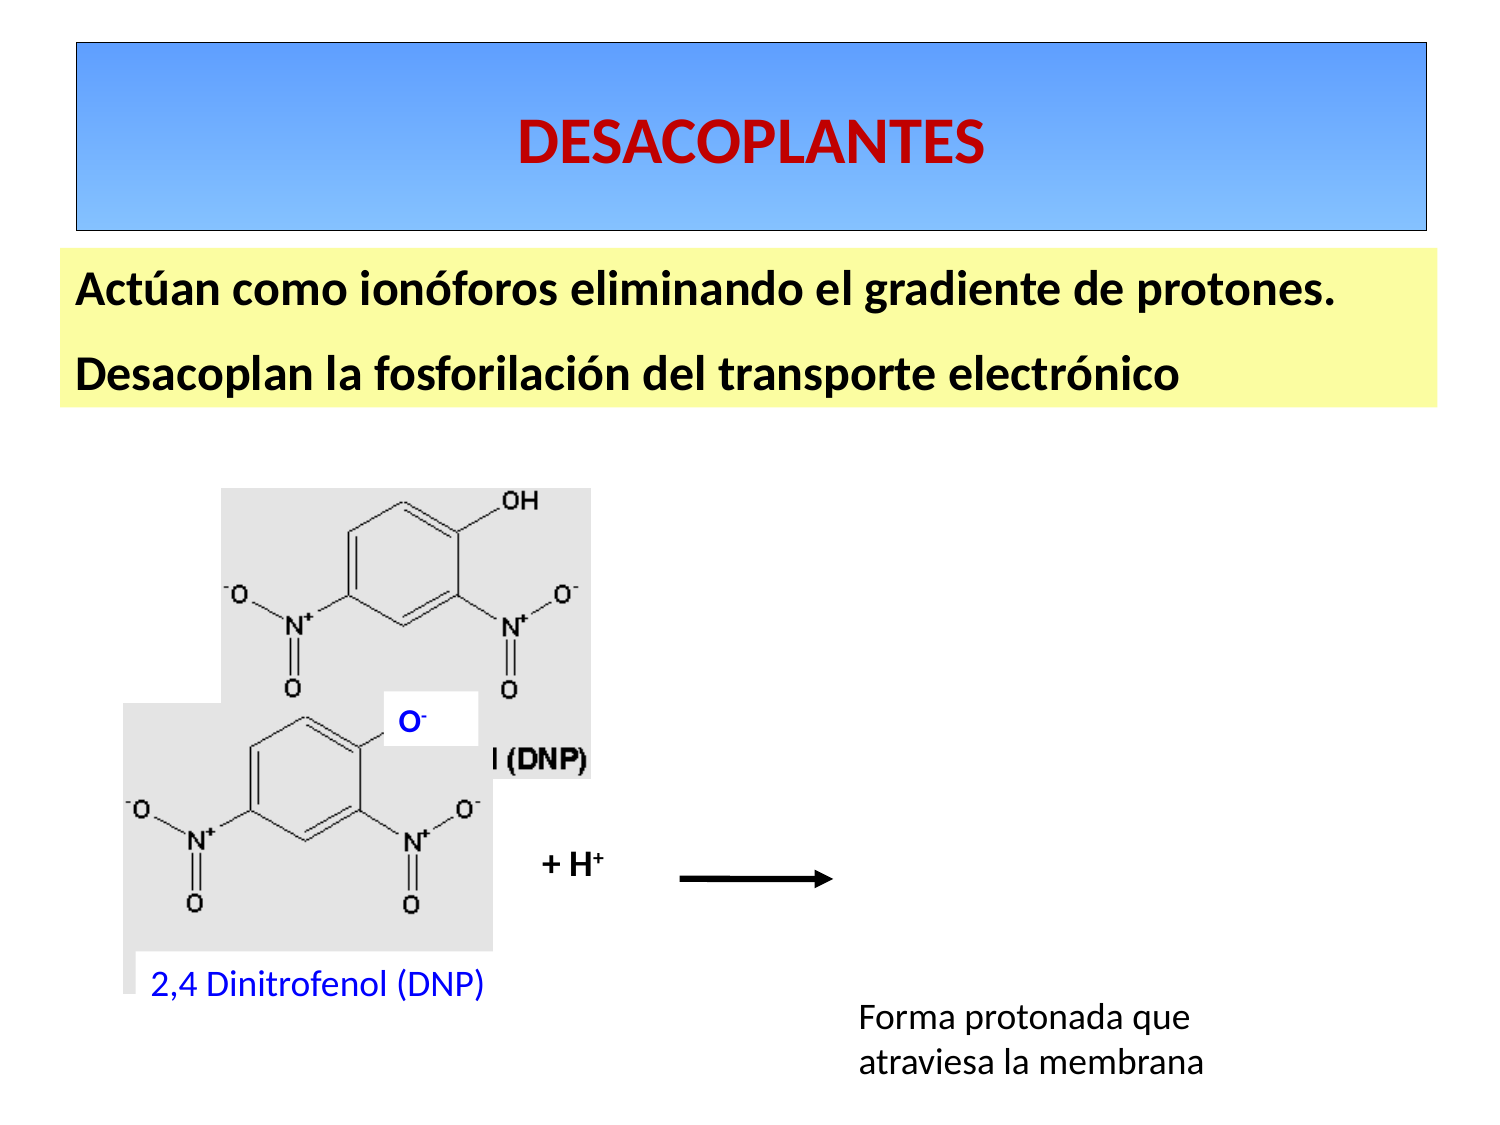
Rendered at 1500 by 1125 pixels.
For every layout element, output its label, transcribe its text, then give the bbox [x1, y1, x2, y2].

text_box Forma protonada que atraviesa la membrana [843, 984, 1305, 1090]
text_box Actúan como ionóforos eliminando el gradiente de protones. Desacoplan la fosforilación del transporte electrónico [60, 247, 1438, 408]
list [221, 488, 591, 780]
title DESACOPLANTES [76, 42, 1427, 231]
text_box + H+ [543, 831, 645, 892]
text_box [123, 691, 538, 1012]
text_box [679, 872, 834, 886]
